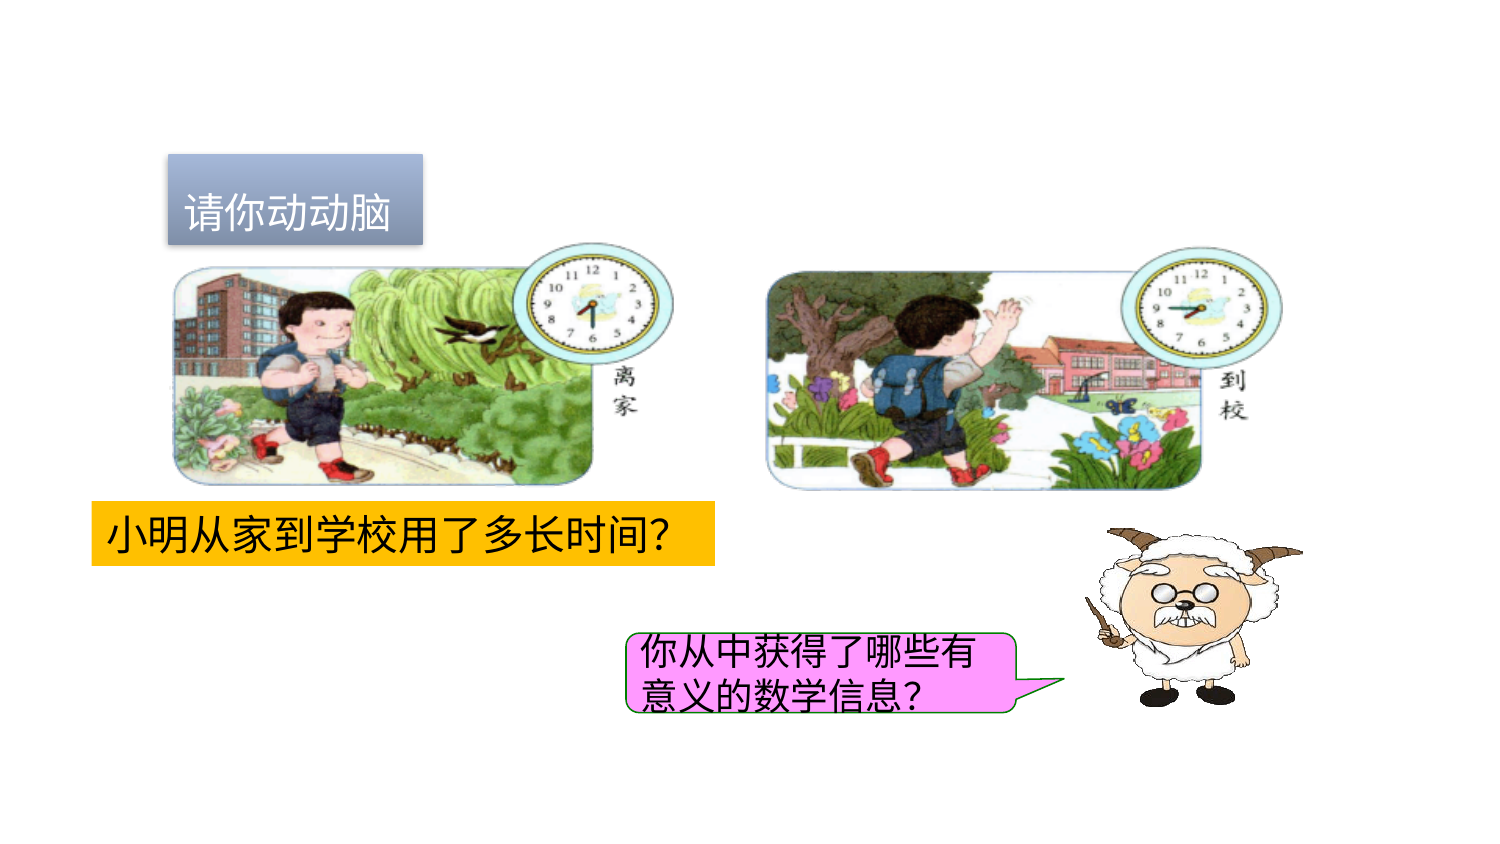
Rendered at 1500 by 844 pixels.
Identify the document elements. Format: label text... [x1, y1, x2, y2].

text_box 请你动动脑 [168, 154, 423, 240]
text_box [1019, 678, 1065, 699]
picture [168, 240, 677, 492]
picture [751, 240, 1308, 498]
picture [1083, 528, 1303, 707]
text_box 小明从家到学校用了多长时间？ [91, 501, 715, 566]
text_box 你从中获得了哪些有意义的数学信息？ [626, 620, 1019, 726]
